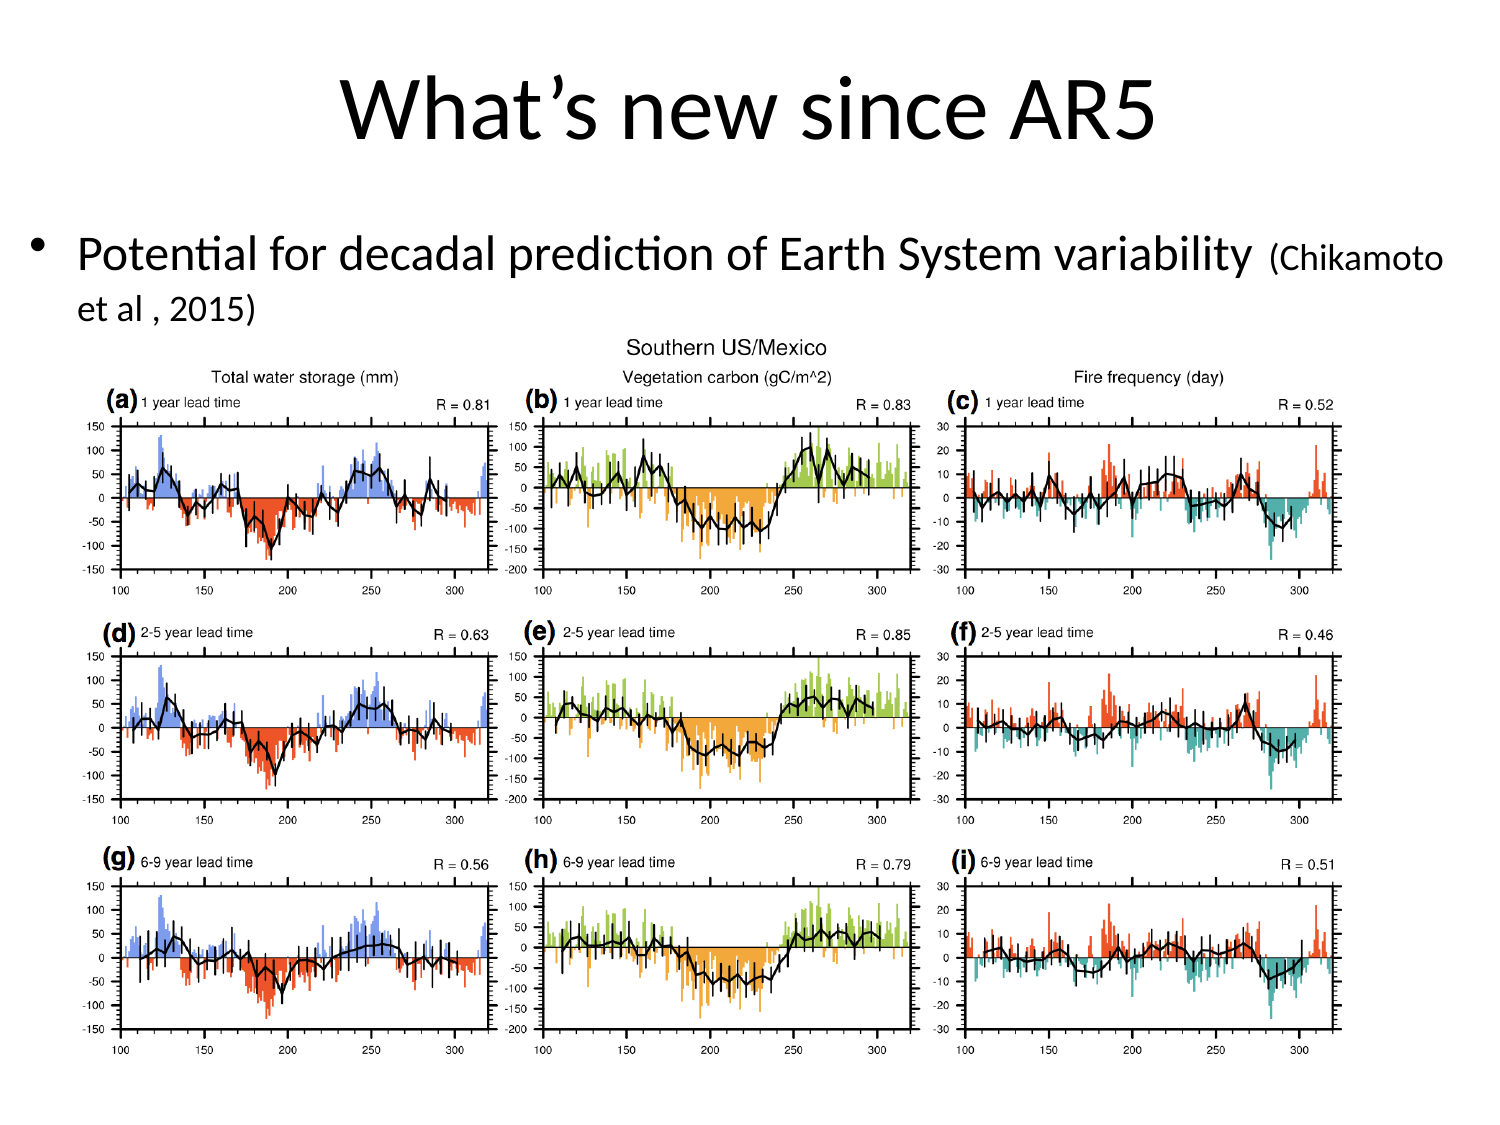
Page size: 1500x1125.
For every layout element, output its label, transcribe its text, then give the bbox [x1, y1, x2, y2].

list Potential for decadal prediction of Earth System variability (Chikamoto et al , 2015) [5, 196, 1460, 1125]
picture [74, 334, 1362, 1074]
text_box What’s new since AR5 [74, 45, 1425, 161]
